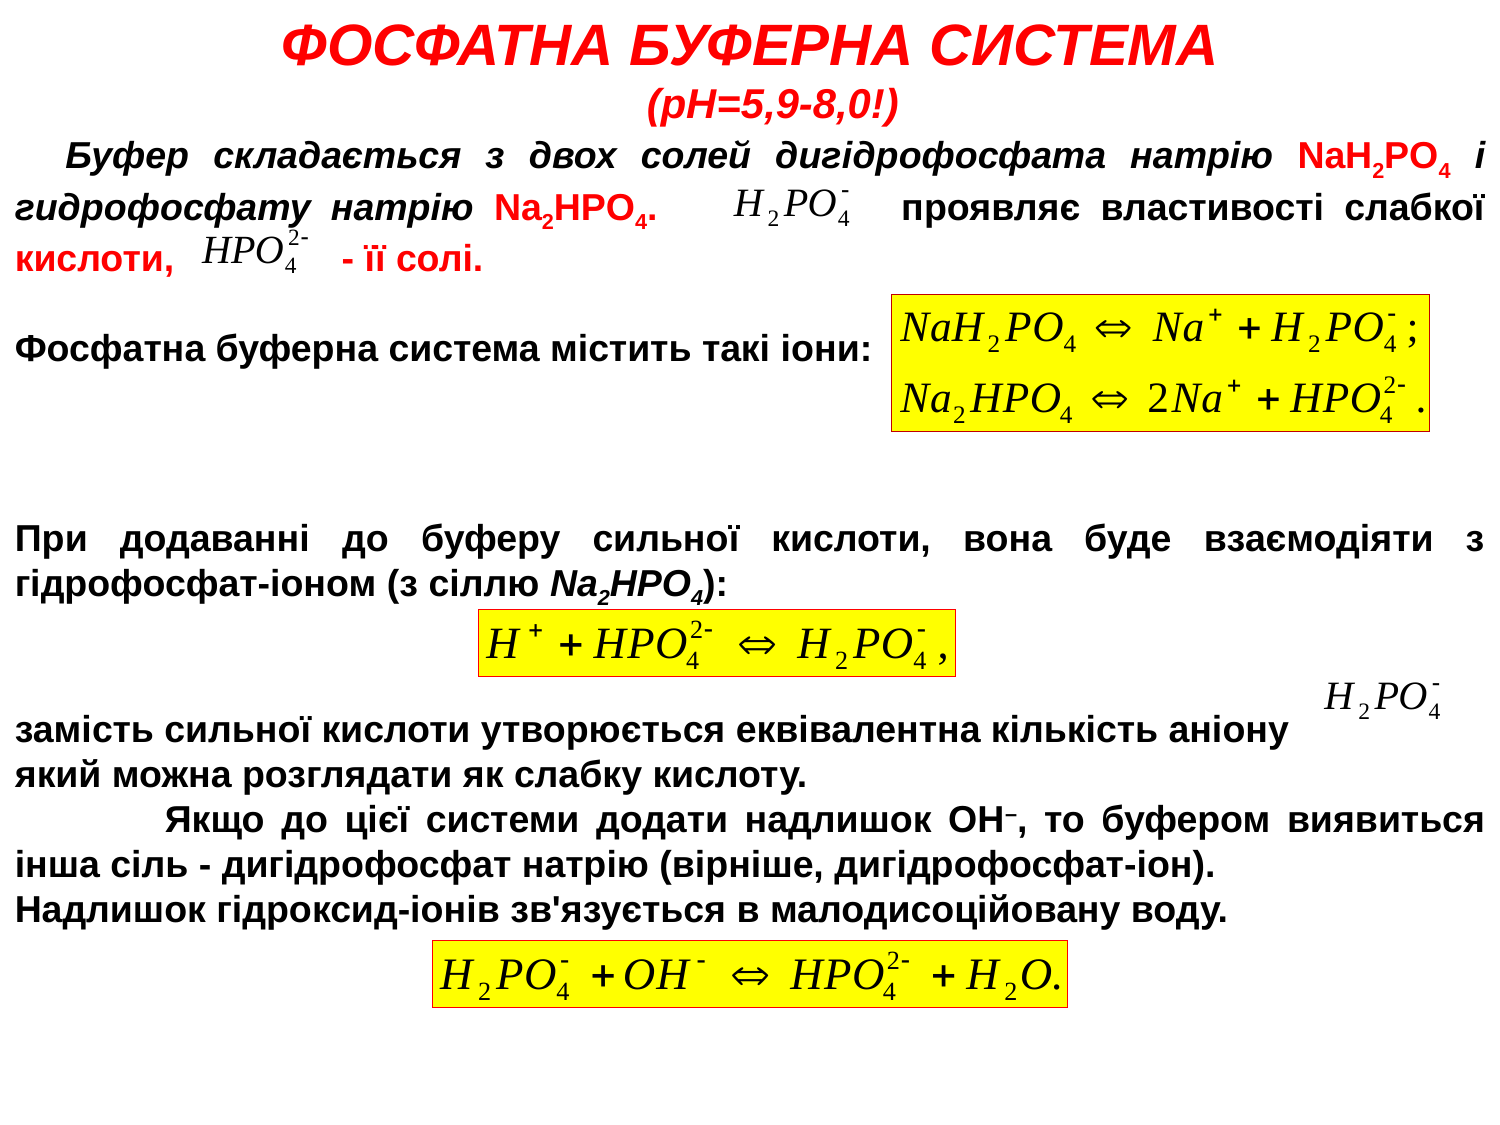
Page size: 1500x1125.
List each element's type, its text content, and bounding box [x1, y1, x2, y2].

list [194, 219, 322, 281]
text_box Фосфатна буферна система (рН=5,9-8,0!) Буфер складається з двох солей дигідрофосфата натрію NaH2PO4 і гидрофосфату натрію Na2HPO4. проявляє властивості слабкої кислоти, - її солі. Фосфатна буферна система містить такі іони: При додаванні до буферу сильної кислоти, вона буде взаємодіяти з гідрофосфат-іоном (з сіллю Na2HPO4): замість сильної кислоти утворюється еквівалентна кількість аніону який можна розглядати як слабку кислоту. Якщо до цієї системи додати надлишок ОН–, то буфером виявиться інша сіль - дигідрофосфат натрію (вірніше, дигідрофосфат-іон). Надлишок гідроксид-іонів зв'язується в малодисоційовану воду. [0, 1, 1500, 938]
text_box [431, 940, 1069, 1009]
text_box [726, 172, 861, 234]
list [478, 609, 957, 678]
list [891, 294, 1431, 432]
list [396, 807, 416, 844]
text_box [1316, 665, 1452, 727]
